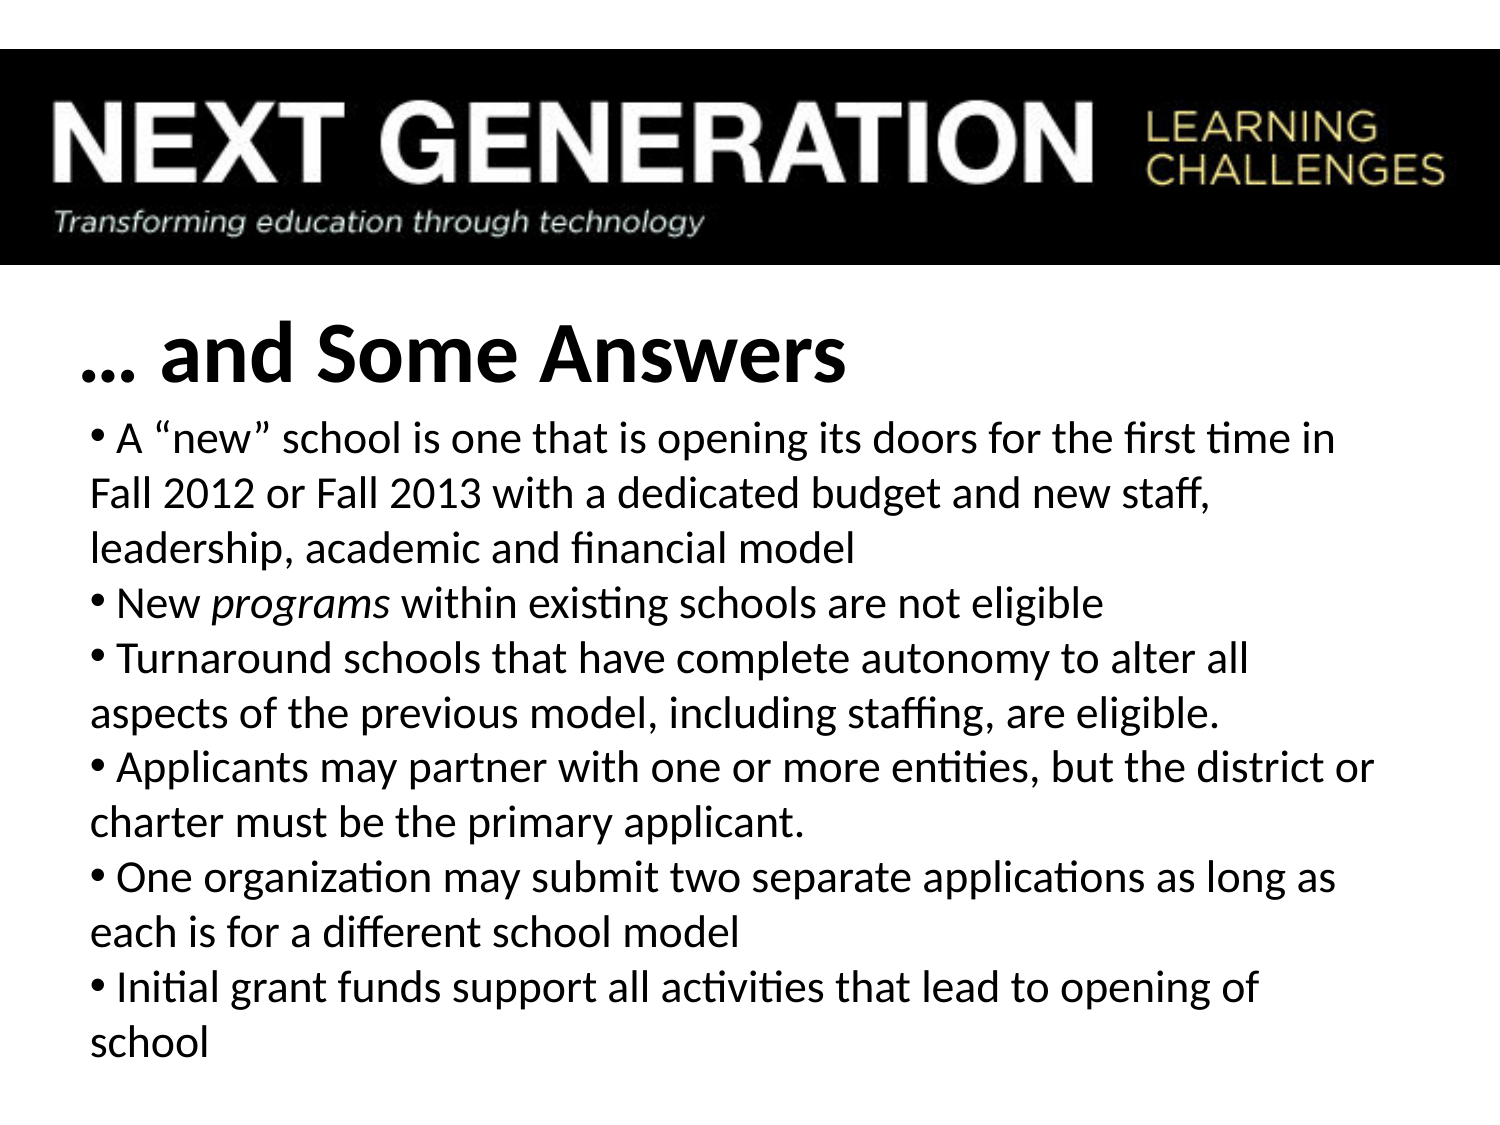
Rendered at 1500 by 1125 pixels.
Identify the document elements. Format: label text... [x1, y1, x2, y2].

picture [0, 49, 1500, 265]
text_box … and Some Answers [62, 287, 1338, 408]
text_box A “new” school is one that is opening its doors for the first time in Fall 2012 or Fall 2013 with a dedicated budget and new staff, leadership, academic and financial model New programs within existing schools are not eligible Turnaround schools that have complete autonomy to alter all aspects of the previous model, including staffing, are eligible. Applicants may partner with one or more entities, but the district or charter must be the primary applicant. One organization may submit two separate applications as long as each is for a different school model Initial grant funds support all activities that lead to opening of school [75, 399, 1400, 1075]
